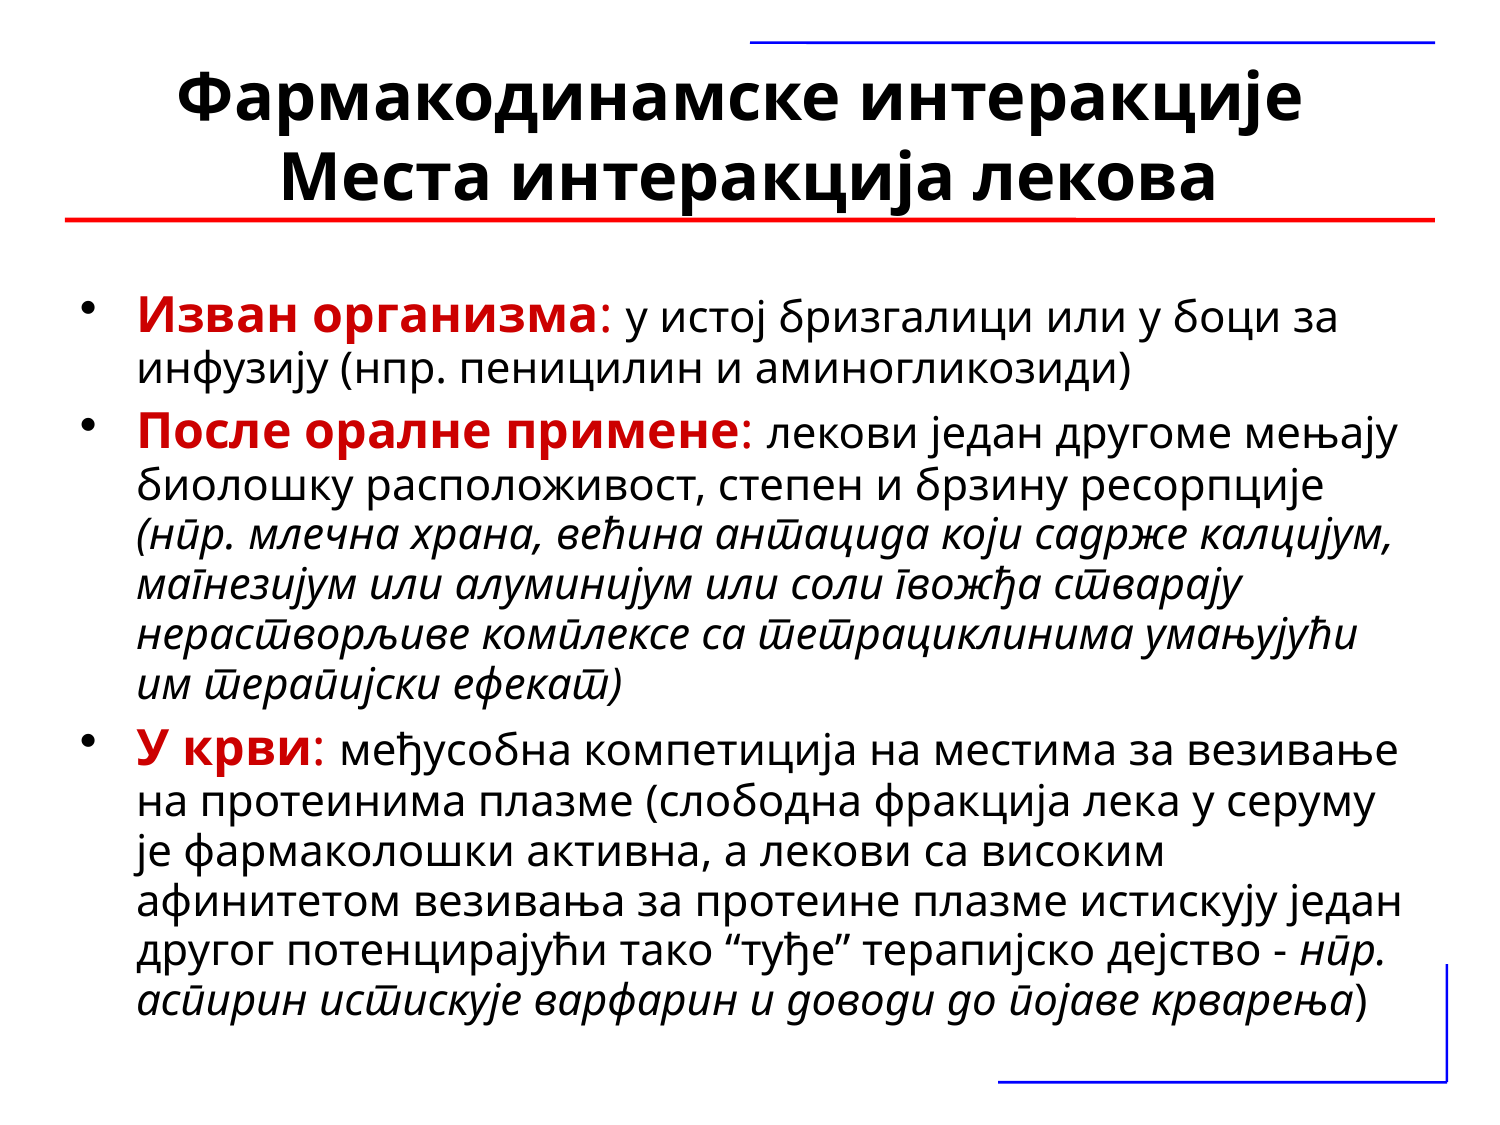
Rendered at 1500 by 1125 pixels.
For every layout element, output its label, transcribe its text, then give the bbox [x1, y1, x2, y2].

list Изван организма: у истој бризгалици или у боци за инфузију (нпр. пеницилин и аминогликозиди) После оралне примене: лекови један другоме мењају биолошку расположивост, степен и брзину ресорпције (нпр. млечна храна, већина антацида који садрже калцијум, магнезијум или алуминијум или соли гвожђа стварају нерастворљиве комплексе са тетрациклинима умањујући им терапијски ефекат) У крви: међусобна компетиција на местима за везивање на протеинима плазме (слободна фракција лека у серуму је фармаколошки активна, а лекови са високим афинитетом везивања за протеине плазме истискују један другог потенцирајући тако “туђе” терапијско дејство - нпр. аспирин истискује варфарин и доводи до појаве крварења) [64, 278, 1424, 1012]
title Фармакодинамске интеракције Места интеракција лекова [75, 66, 1424, 221]
